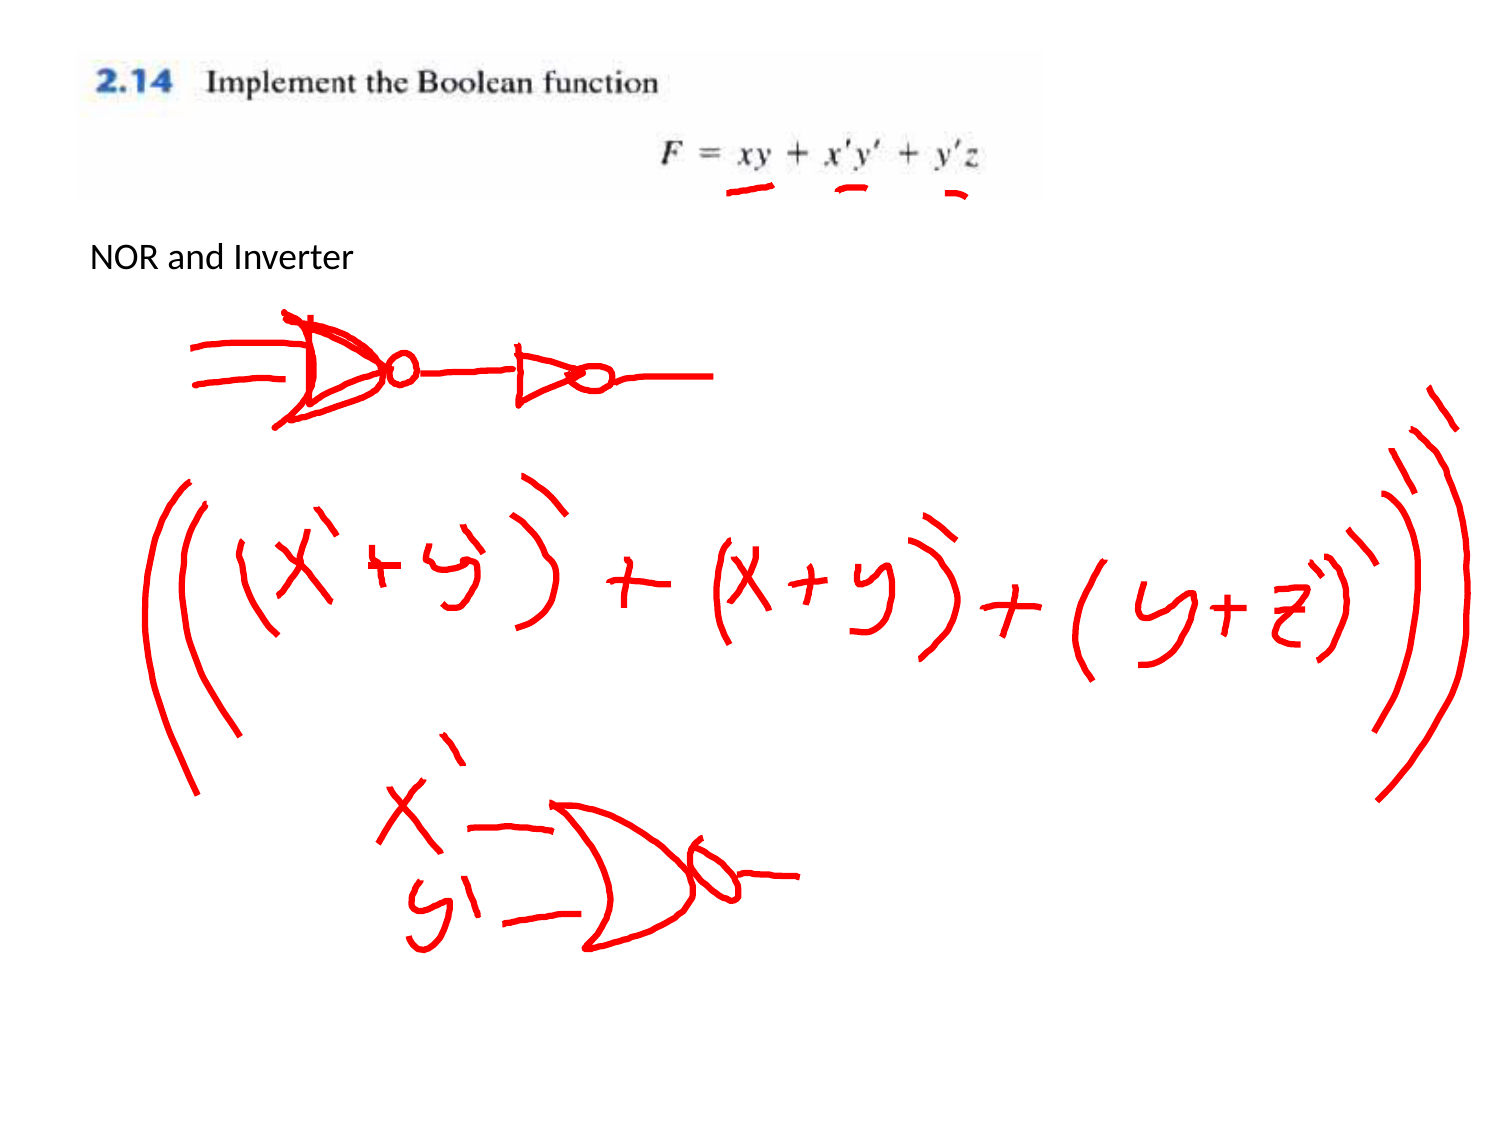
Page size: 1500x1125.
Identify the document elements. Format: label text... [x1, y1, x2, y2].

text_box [144, 184, 1468, 951]
picture [74, 49, 1044, 201]
text_box NOR and Inverter [75, 224, 139, 285]
